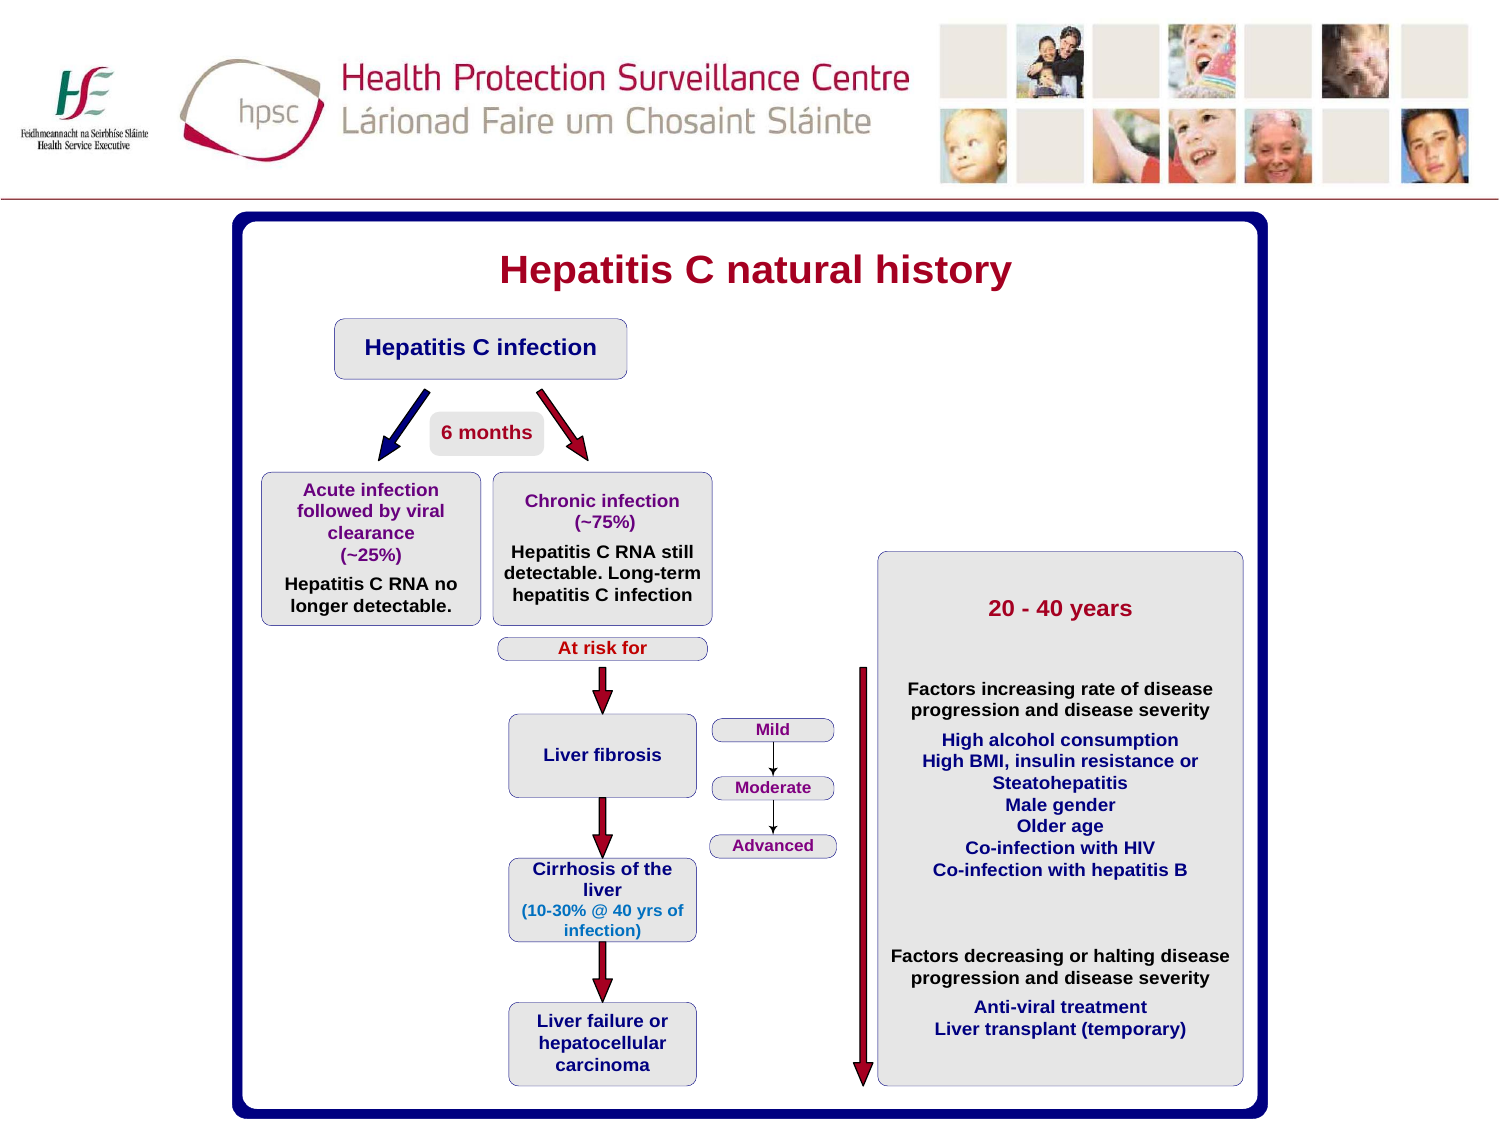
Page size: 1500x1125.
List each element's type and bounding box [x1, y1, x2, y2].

picture [0, 0, 1500, 201]
text_box [229, 209, 1270, 1121]
